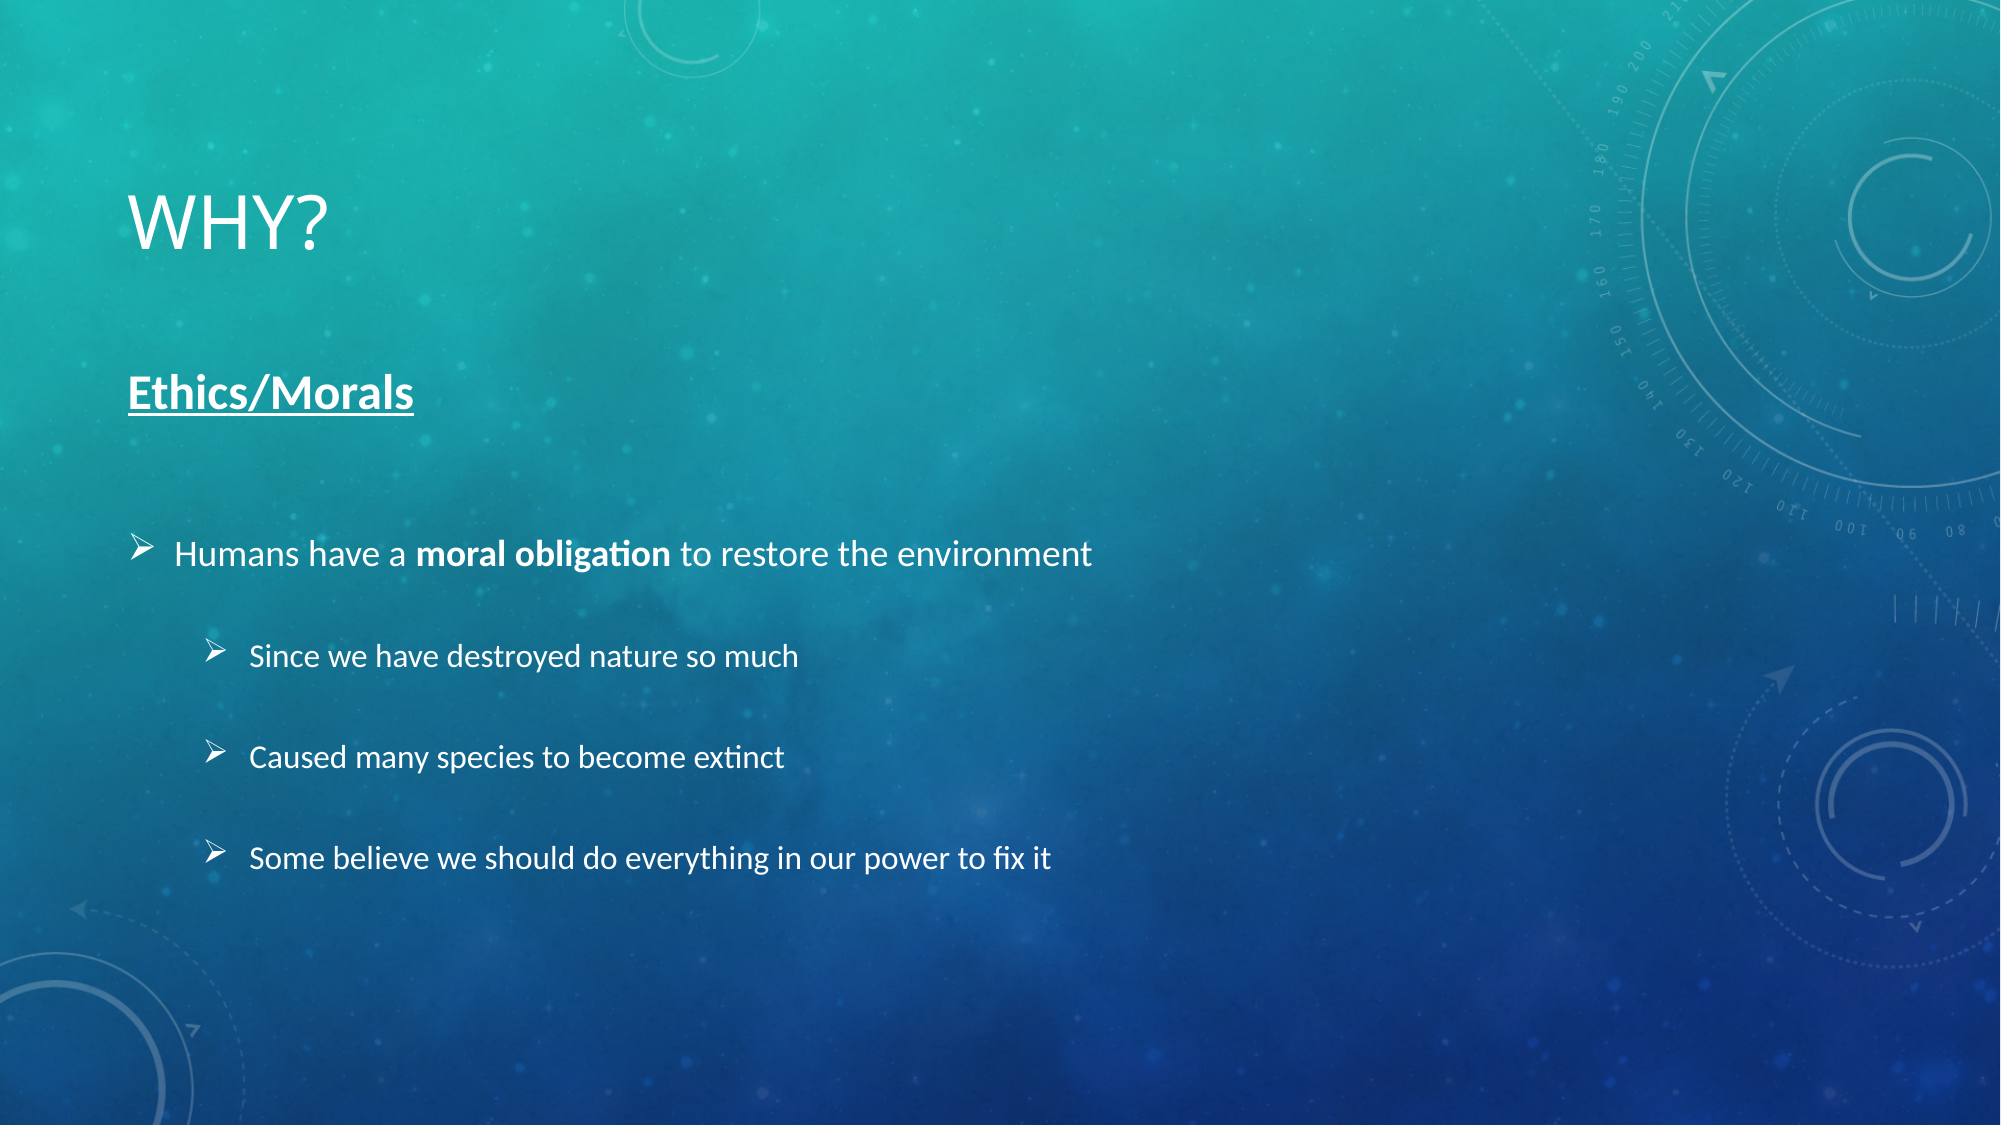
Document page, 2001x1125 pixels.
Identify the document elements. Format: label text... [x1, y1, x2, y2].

title WHY? [112, 99, 1775, 339]
list Ethics/Morals Humans have a moral obligation to restore the environment Since we have destroyed nature so much Caused many species to become extinct Some believe we should do everything in our power to fix it [112, 351, 1775, 950]
picture [0, 0, 2001, 1125]
